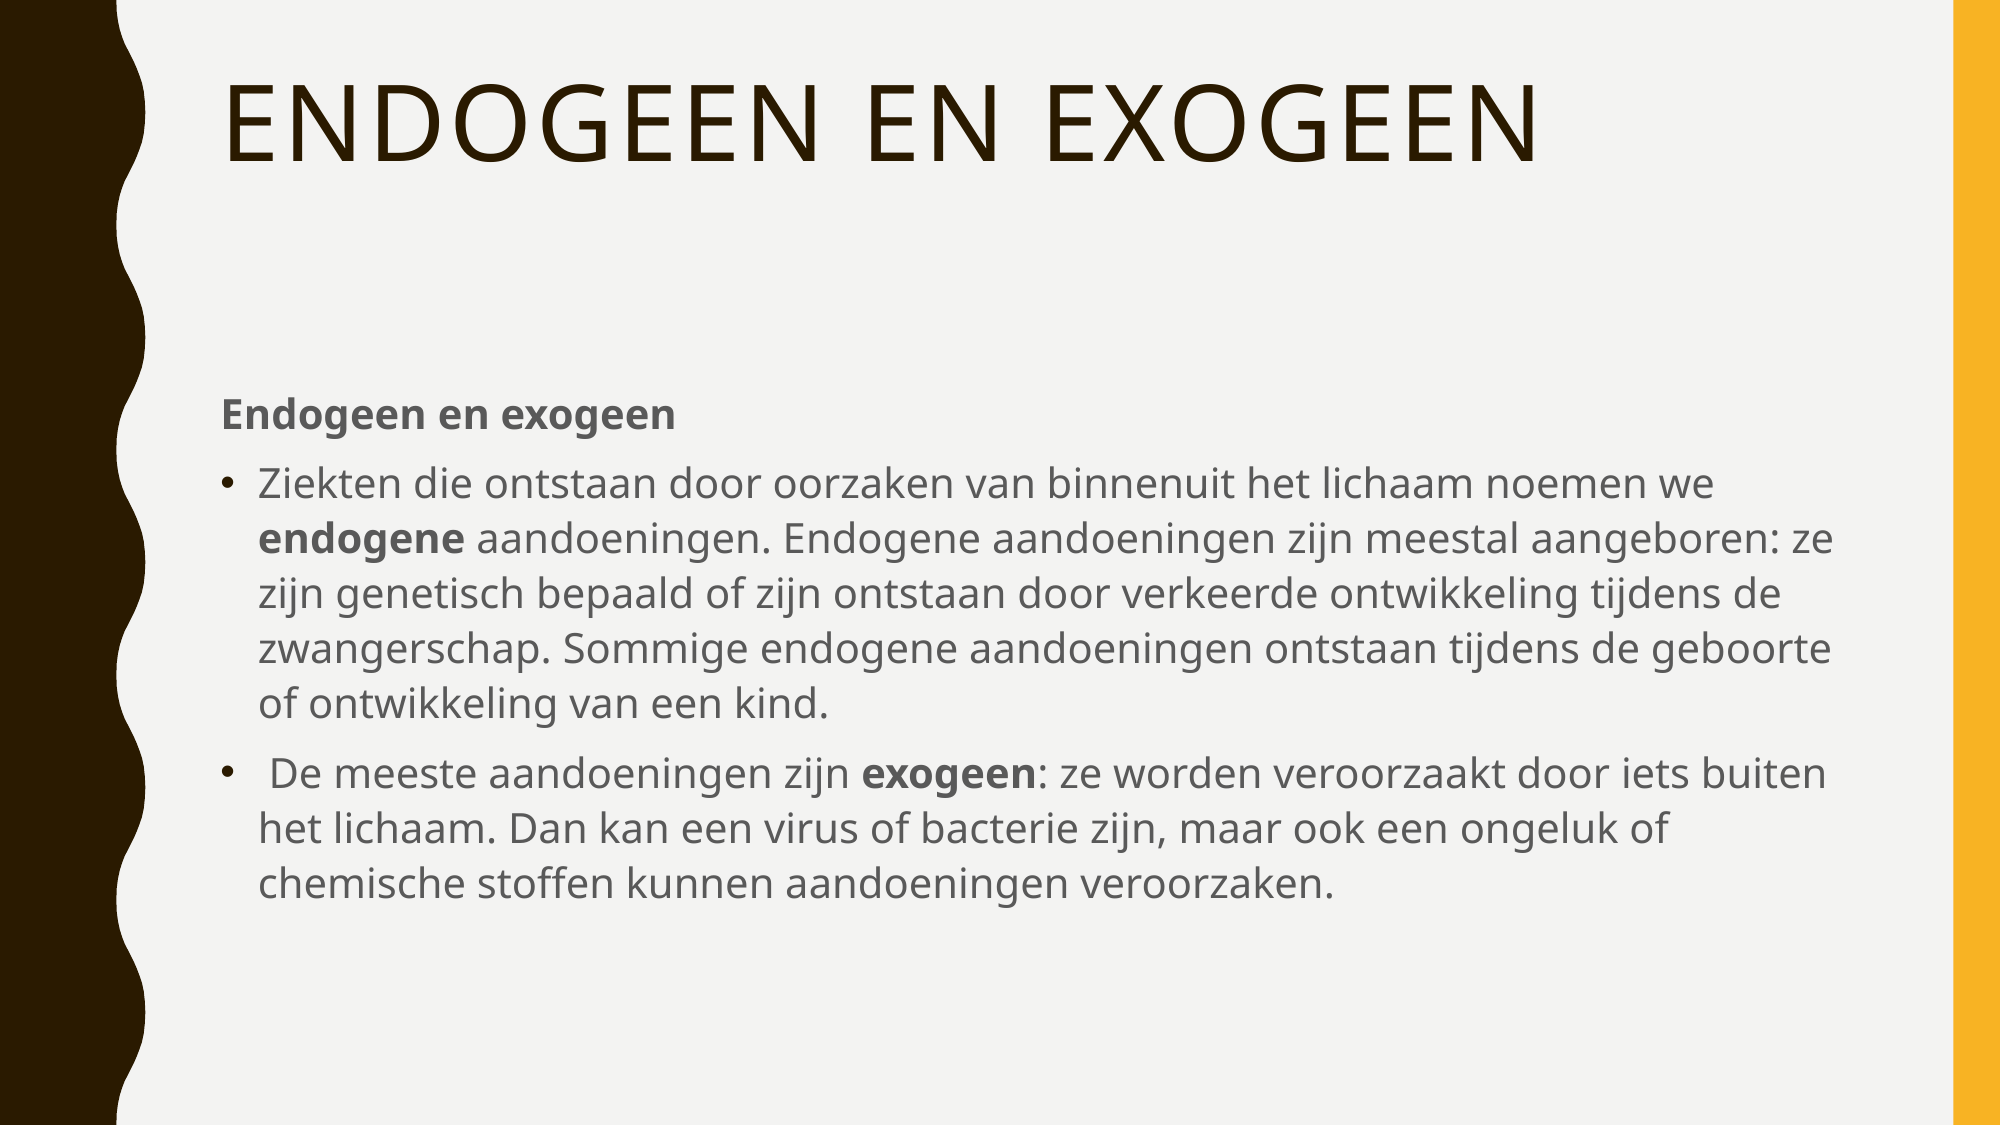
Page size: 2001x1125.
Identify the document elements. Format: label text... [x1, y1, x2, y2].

title Endogeen en exogeen [205, 62, 1875, 308]
list Endogeen en exogeen Ziekten die ontstaan door oorzaken van binnenuit het lichaam noemen we endogene aandoeningen. Endogene aandoeningen zijn meestal aangeboren: ze zijn genetisch bepaald of zijn ontstaan door verkeerde ontwikkeling tijdens de zwangerschap. Sommige endogene aandoeningen ontstaan tijdens de geboorte of ontwikkeling van een kind. De meeste aandoeningen zijn exogeen: ze worden veroorzaakt door iets buiten het lichaam. Dan kan een virus of bacterie zijn, maar ook een ongeluk of chemische stoffen kunnen aandoeningen veroorzaken. [205, 375, 1875, 965]
